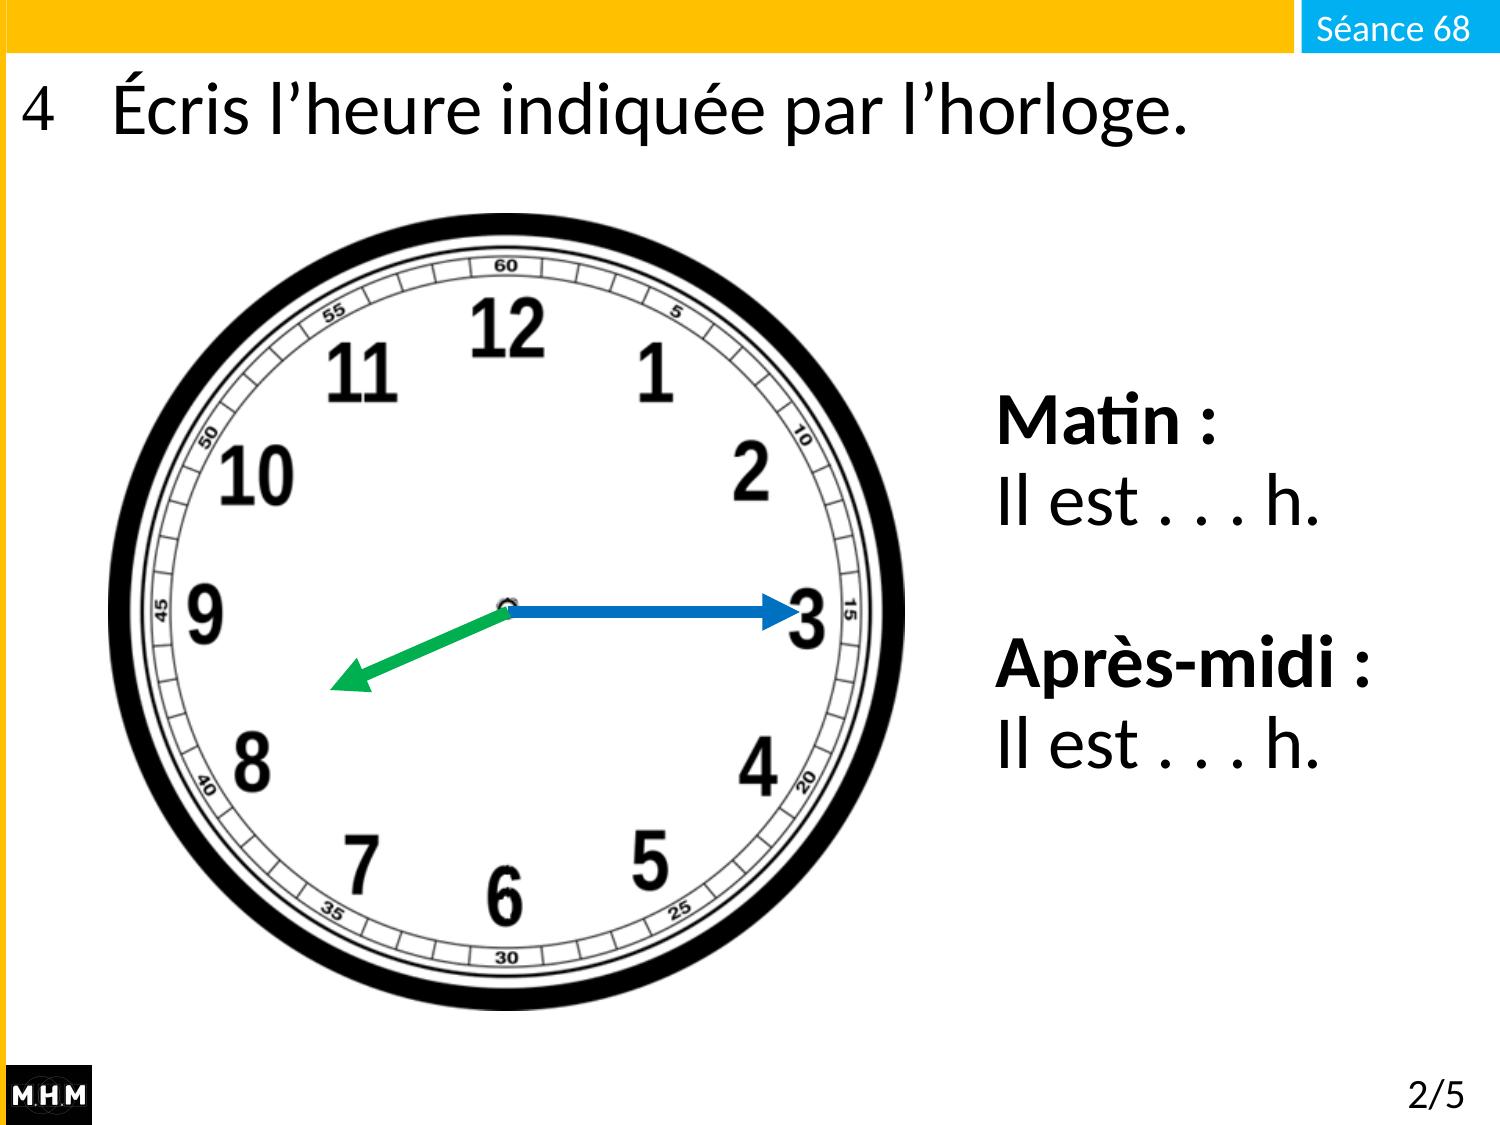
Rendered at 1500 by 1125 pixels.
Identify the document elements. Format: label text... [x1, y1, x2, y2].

list 2/5 [1373, 1064, 1500, 1125]
title Écris l’heure indiquée par l’horloge. [96, 60, 1391, 160]
picture [6, 1065, 92, 1125]
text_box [329, 611, 509, 690]
picture [108, 213, 905, 1011]
text_box Matin : Il est . . . h. Après-midi : Il est . . . h. [980, 301, 1500, 863]
